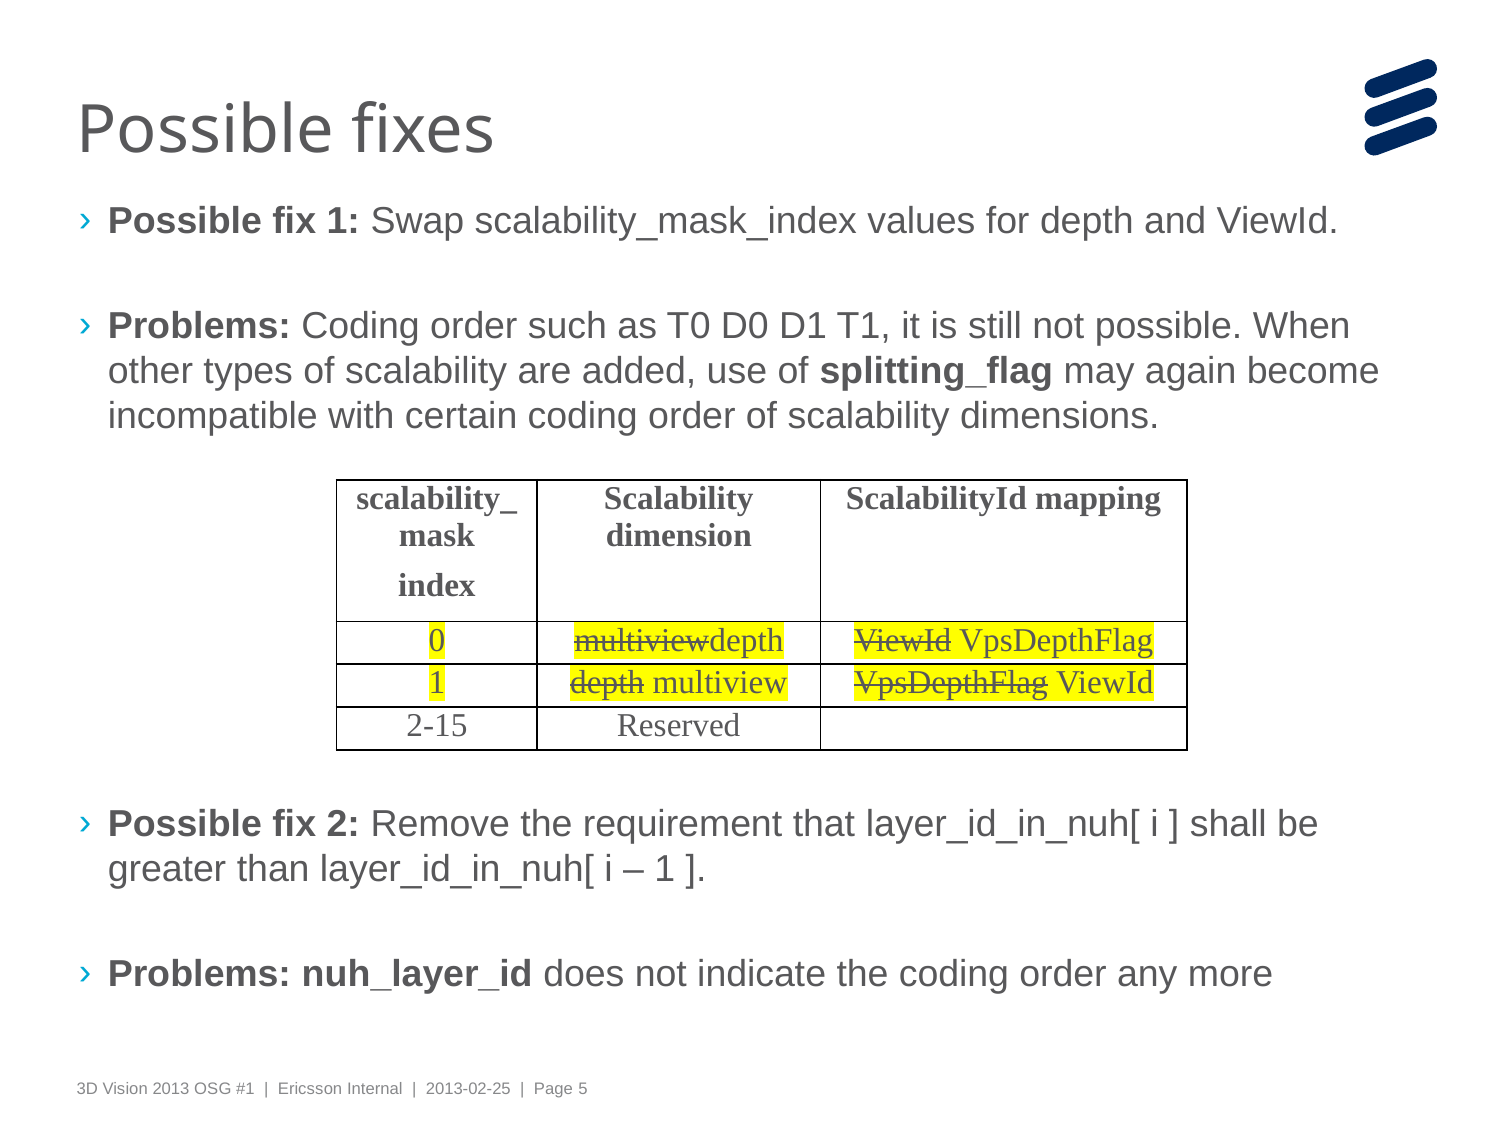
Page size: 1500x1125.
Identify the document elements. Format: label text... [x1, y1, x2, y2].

table_cell VpsDepthFlag ViewId [821, 665, 1186, 706]
table_header Scalability dimension [538, 481, 820, 621]
table_cell ViewId VpsDepthFlag [821, 622, 1186, 663]
text_box Possible fix 2: Remove the requirement that layer_id_in_nuh[ i ] shall be greater than layer_id_in_nuh[ i – 1 ]. Problems: nuh_layer_id does not indicate the coding order any more [67, 798, 1438, 1024]
table_cell 2-15 [337, 708, 536, 749]
table_cell Reserved [538, 708, 820, 749]
table_cell 1 [337, 665, 536, 706]
table_header scalability_mask index [337, 481, 536, 621]
table_header ScalabilityId mapping [821, 481, 1186, 621]
table_cell multiviewdepth [538, 622, 820, 663]
table_cell 0 [337, 622, 536, 663]
table_cell depth multiview [538, 665, 820, 706]
text_box Possible fix 1: Swap scalability_mask_index values for depth and ViewId. Problems: Coding order such as T0 D0 D1 T1, it is still not possible. When other types of scalability are added, use of splitting_flag may again become incompatible with certain coding order of scalability dimensions. [67, 196, 1438, 457]
title Possible fixes [64, 91, 1295, 173]
table_cell [821, 708, 1186, 749]
